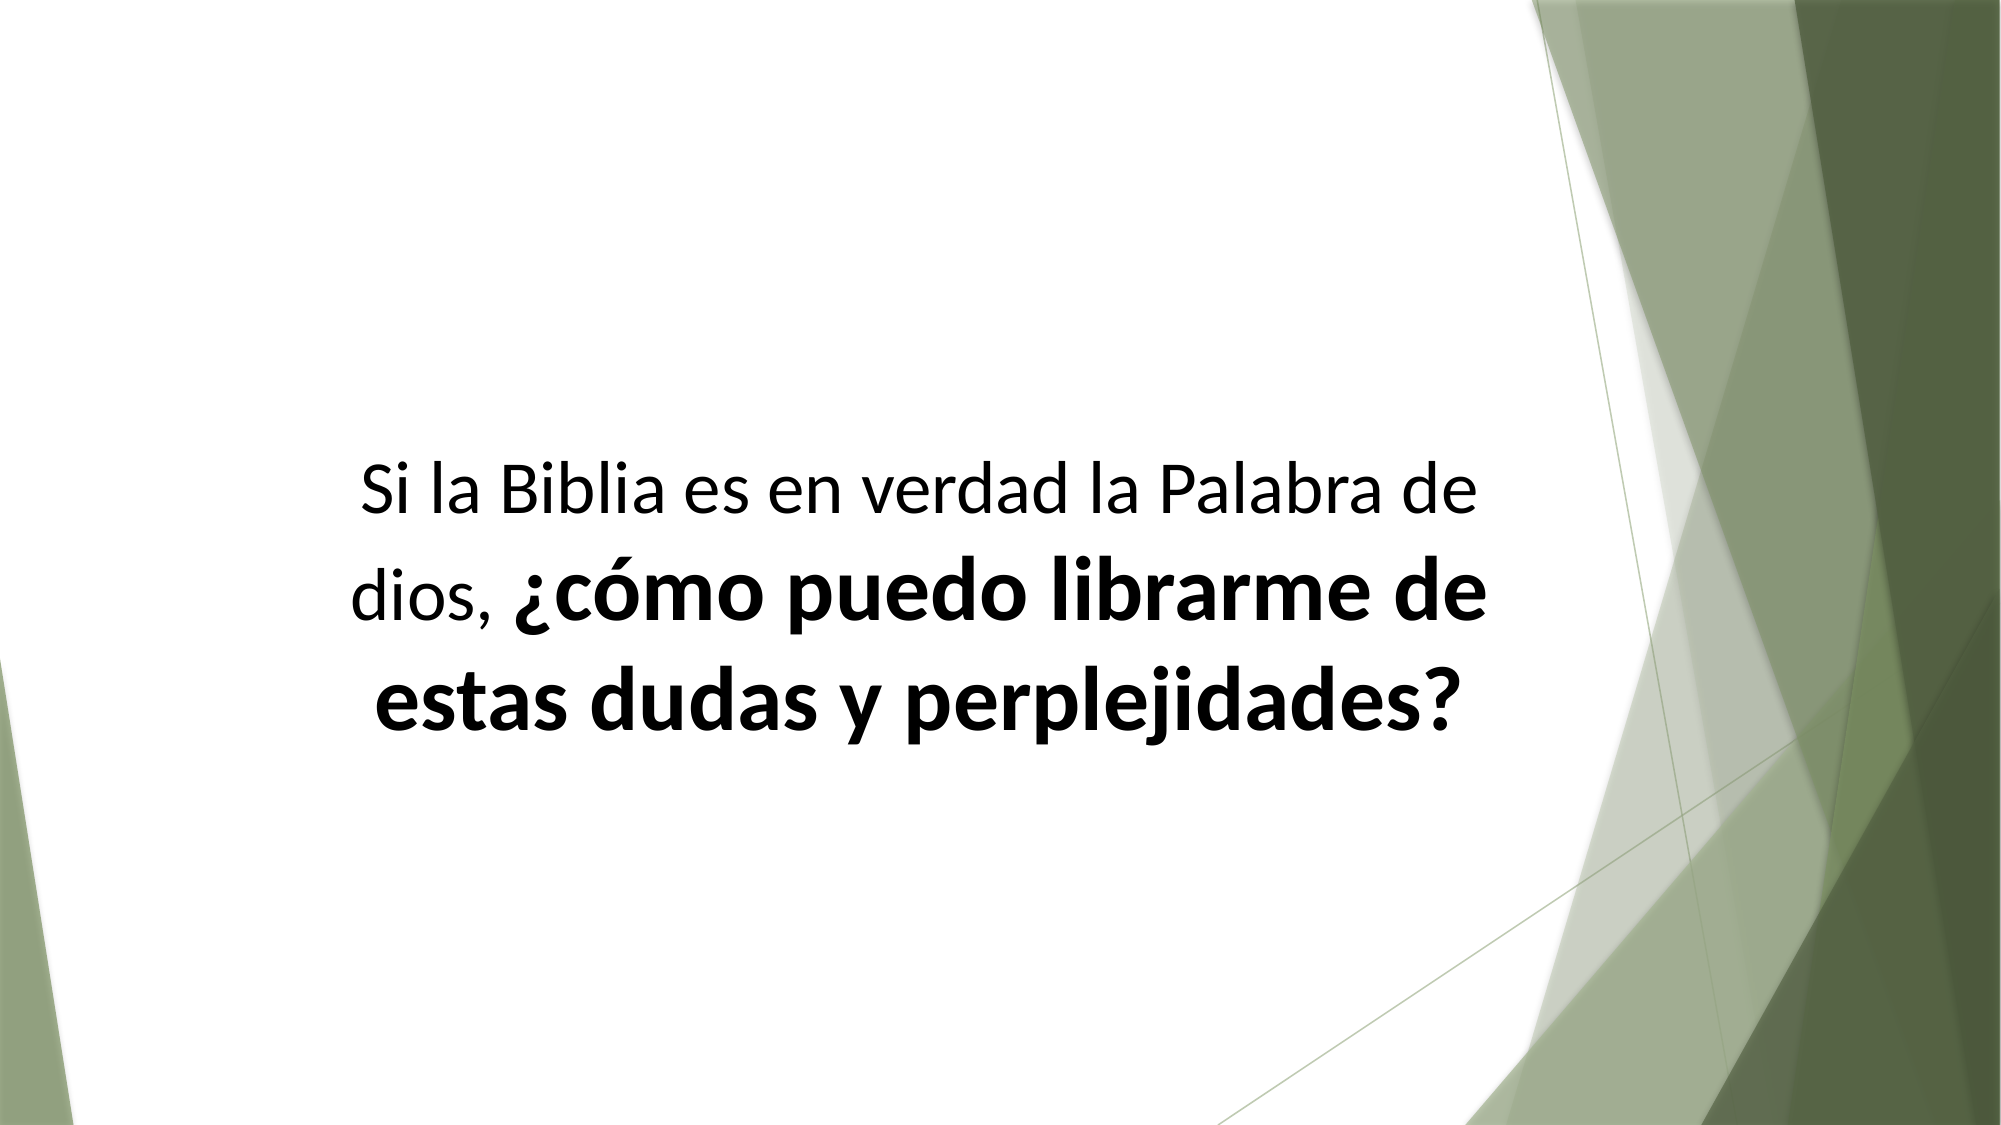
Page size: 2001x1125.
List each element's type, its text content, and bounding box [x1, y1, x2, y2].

text_box Si la Biblia es en verdad la Palabra de dios, ¿cómo puedo librarme de estas dudas y perplejidades? [314, 431, 1526, 756]
